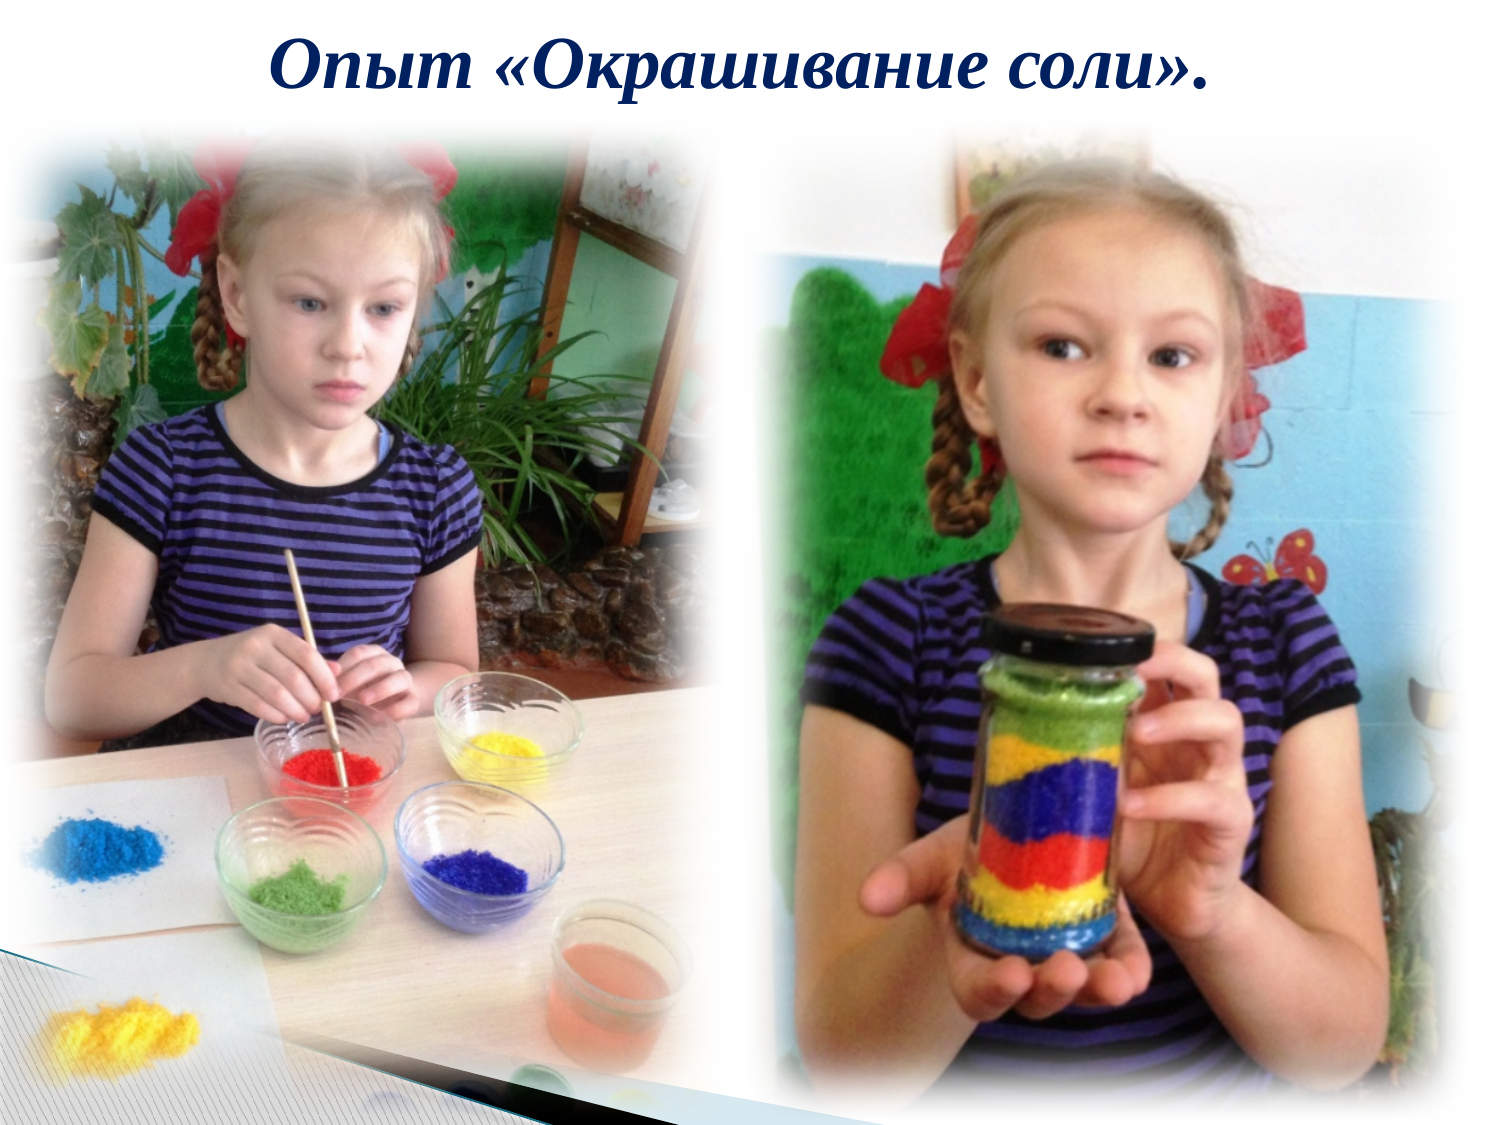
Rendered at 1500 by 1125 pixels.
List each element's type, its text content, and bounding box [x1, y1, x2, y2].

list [0, 116, 728, 1125]
picture [741, 116, 1472, 1125]
title Опыт «Окрашивание соли». [75, 0, 1425, 118]
